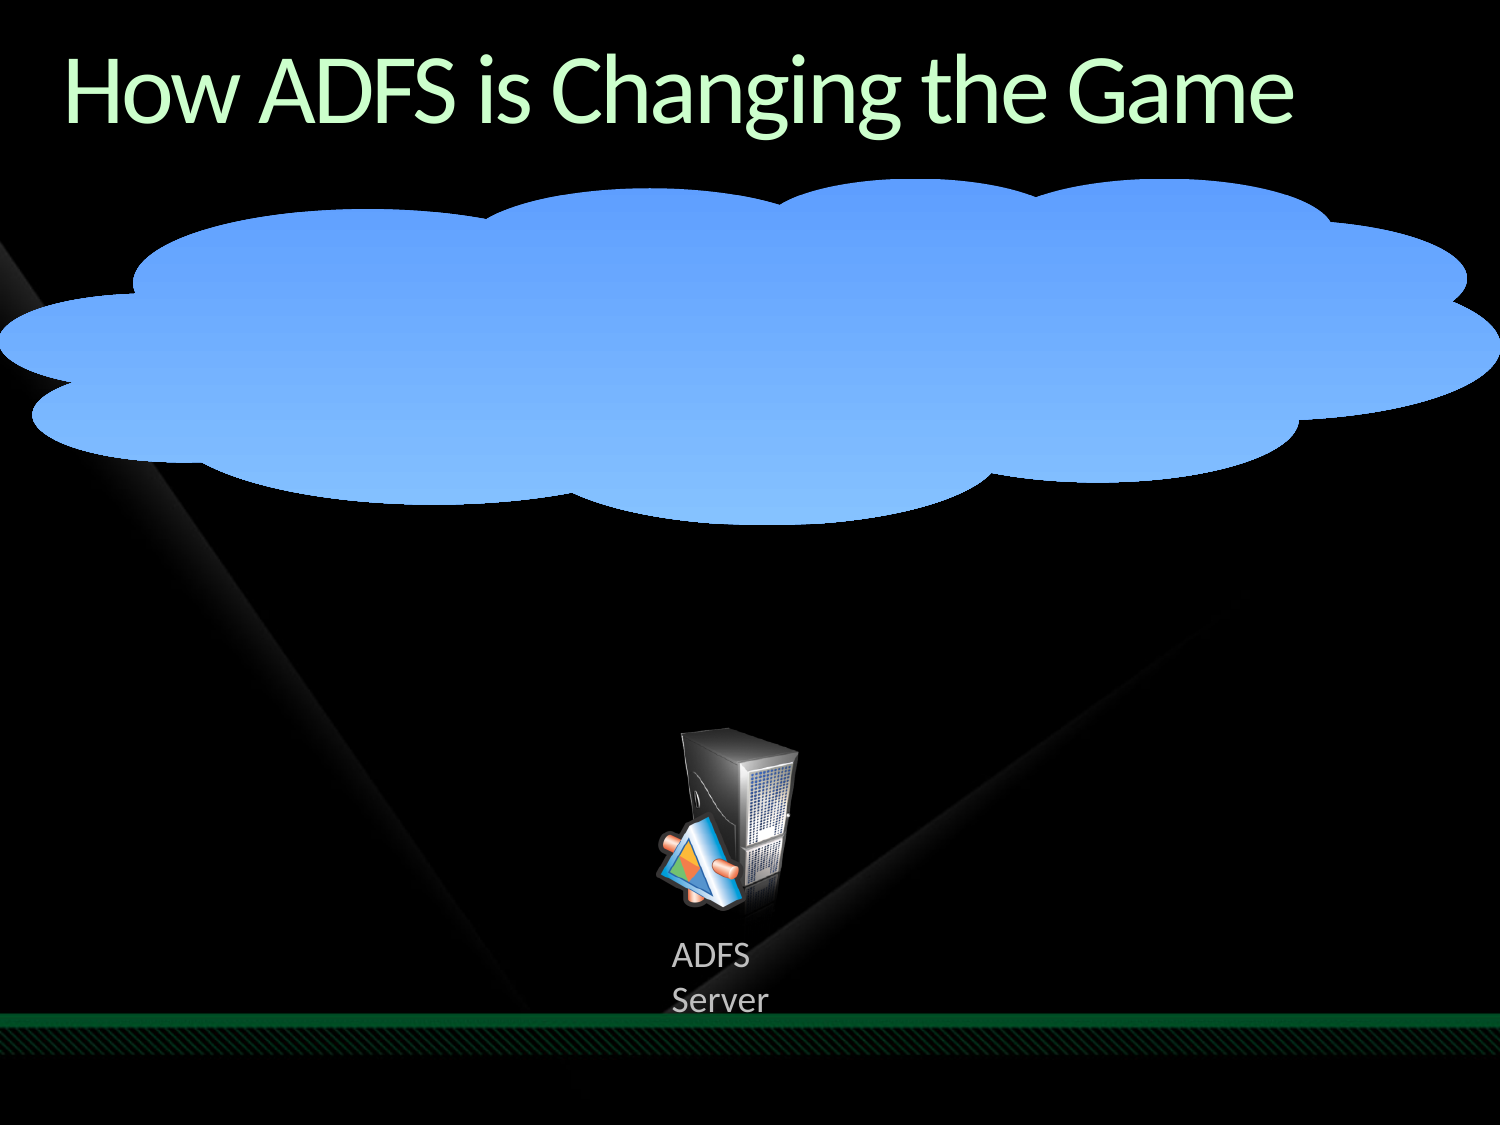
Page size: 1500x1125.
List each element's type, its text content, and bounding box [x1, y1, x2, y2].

text_box [0, 178, 1500, 526]
picture [0, 0, 1500, 338]
picture [0, 350, 1500, 1125]
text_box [656, 727, 813, 1029]
title How ADFS is Changing the Game [62, 37, 1438, 147]
